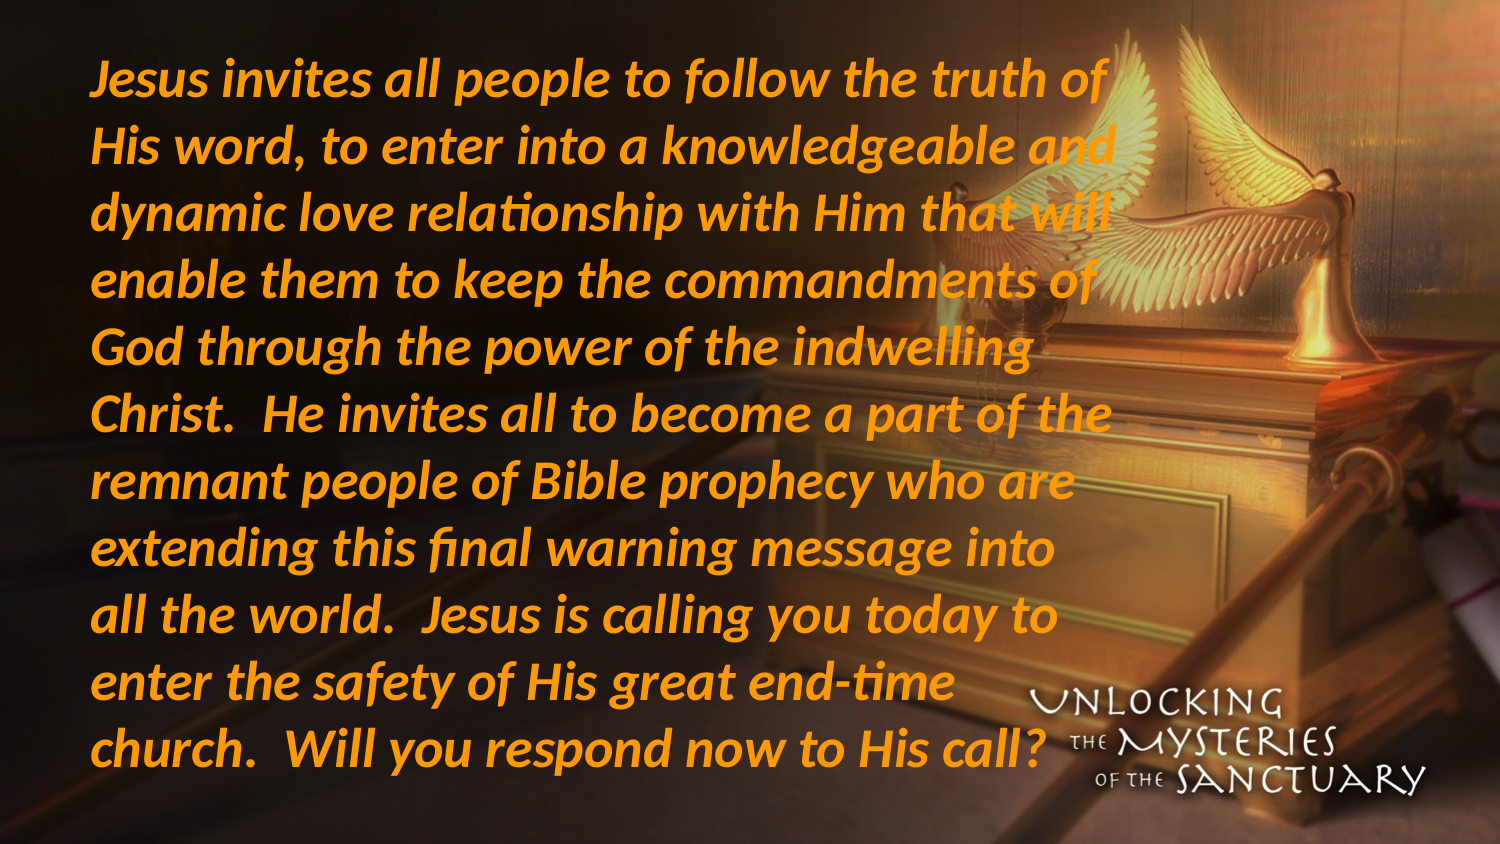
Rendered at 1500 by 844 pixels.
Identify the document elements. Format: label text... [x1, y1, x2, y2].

picture [0, 0, 1500, 844]
list Jesus invites all people to follow the truth of His word, to enter into a knowledgeable and dynamic love relationship with Him that will enable them to keep the commandments of God through the power of the indwelling Christ. He invites all to become a part of the remnant people of Bible prophecy who are extending this final warning message into all the world. Jesus is calling you today to enter the safety of His great end-time church. Will you respond now to His call? [75, 33, 1141, 834]
